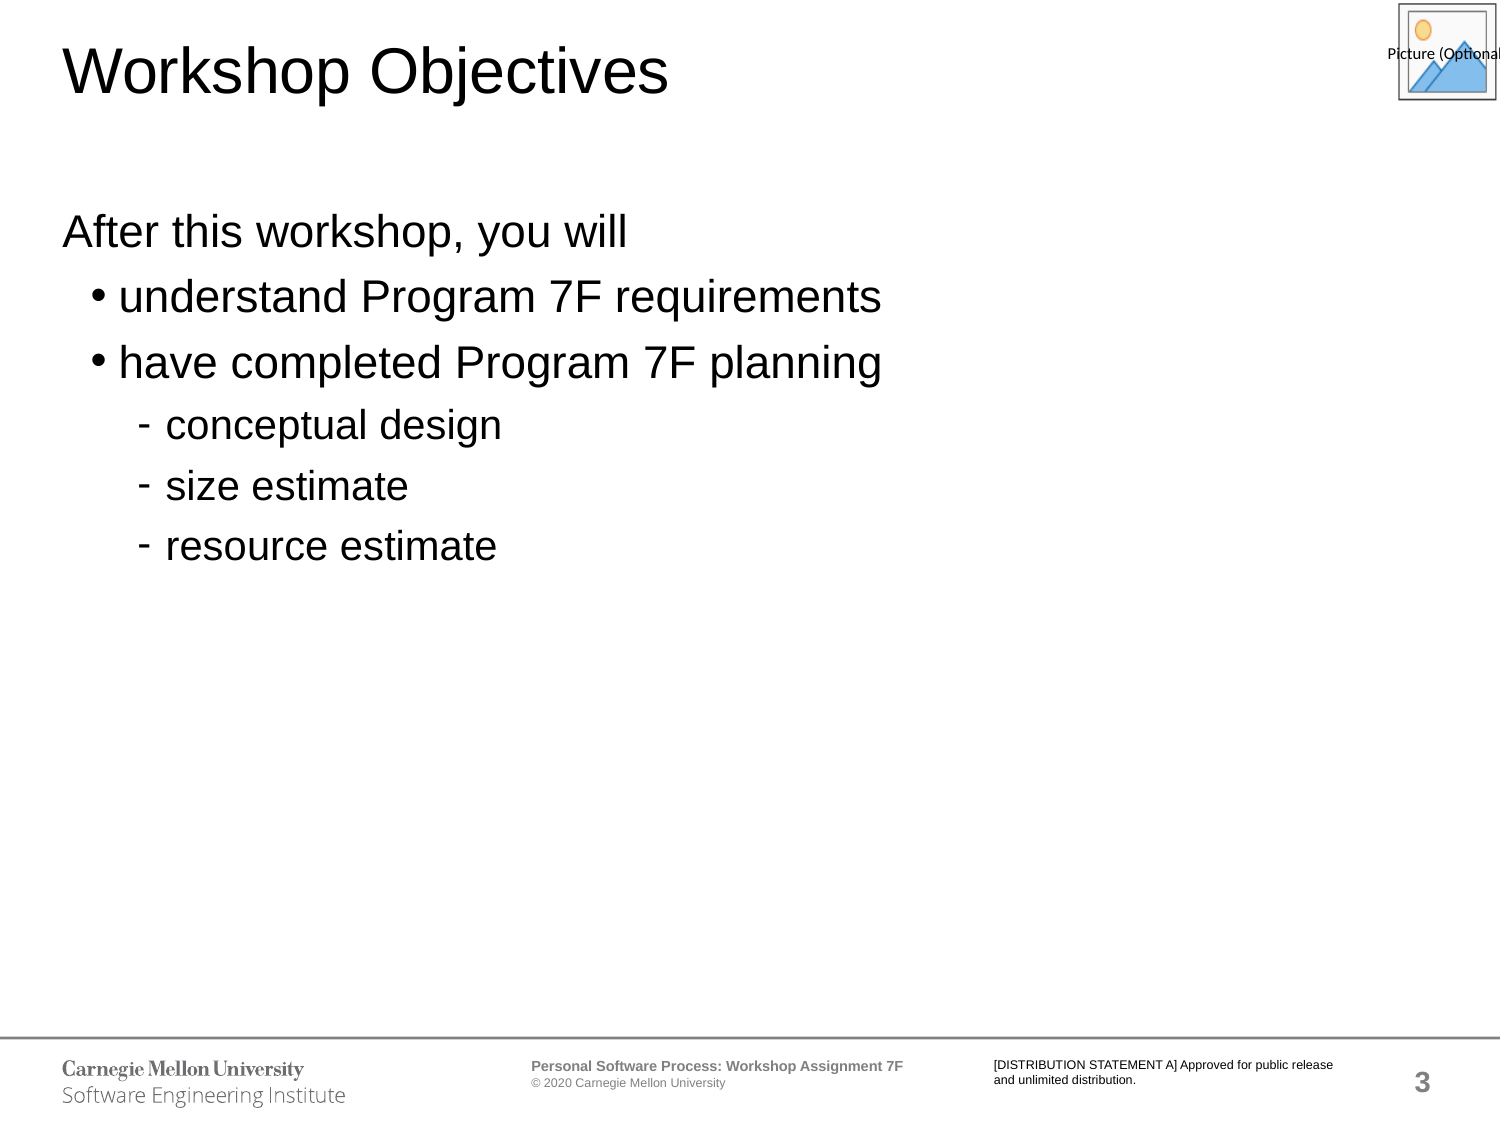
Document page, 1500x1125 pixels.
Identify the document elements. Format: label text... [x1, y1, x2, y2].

list After this workshop, you will understand Program 7F requirements have completed Program 7F planning conceptual design size estimate resource estimate [62, 201, 1431, 1000]
title Workshop Objectives [62, 37, 1338, 182]
picture [1394, 0, 1500, 105]
